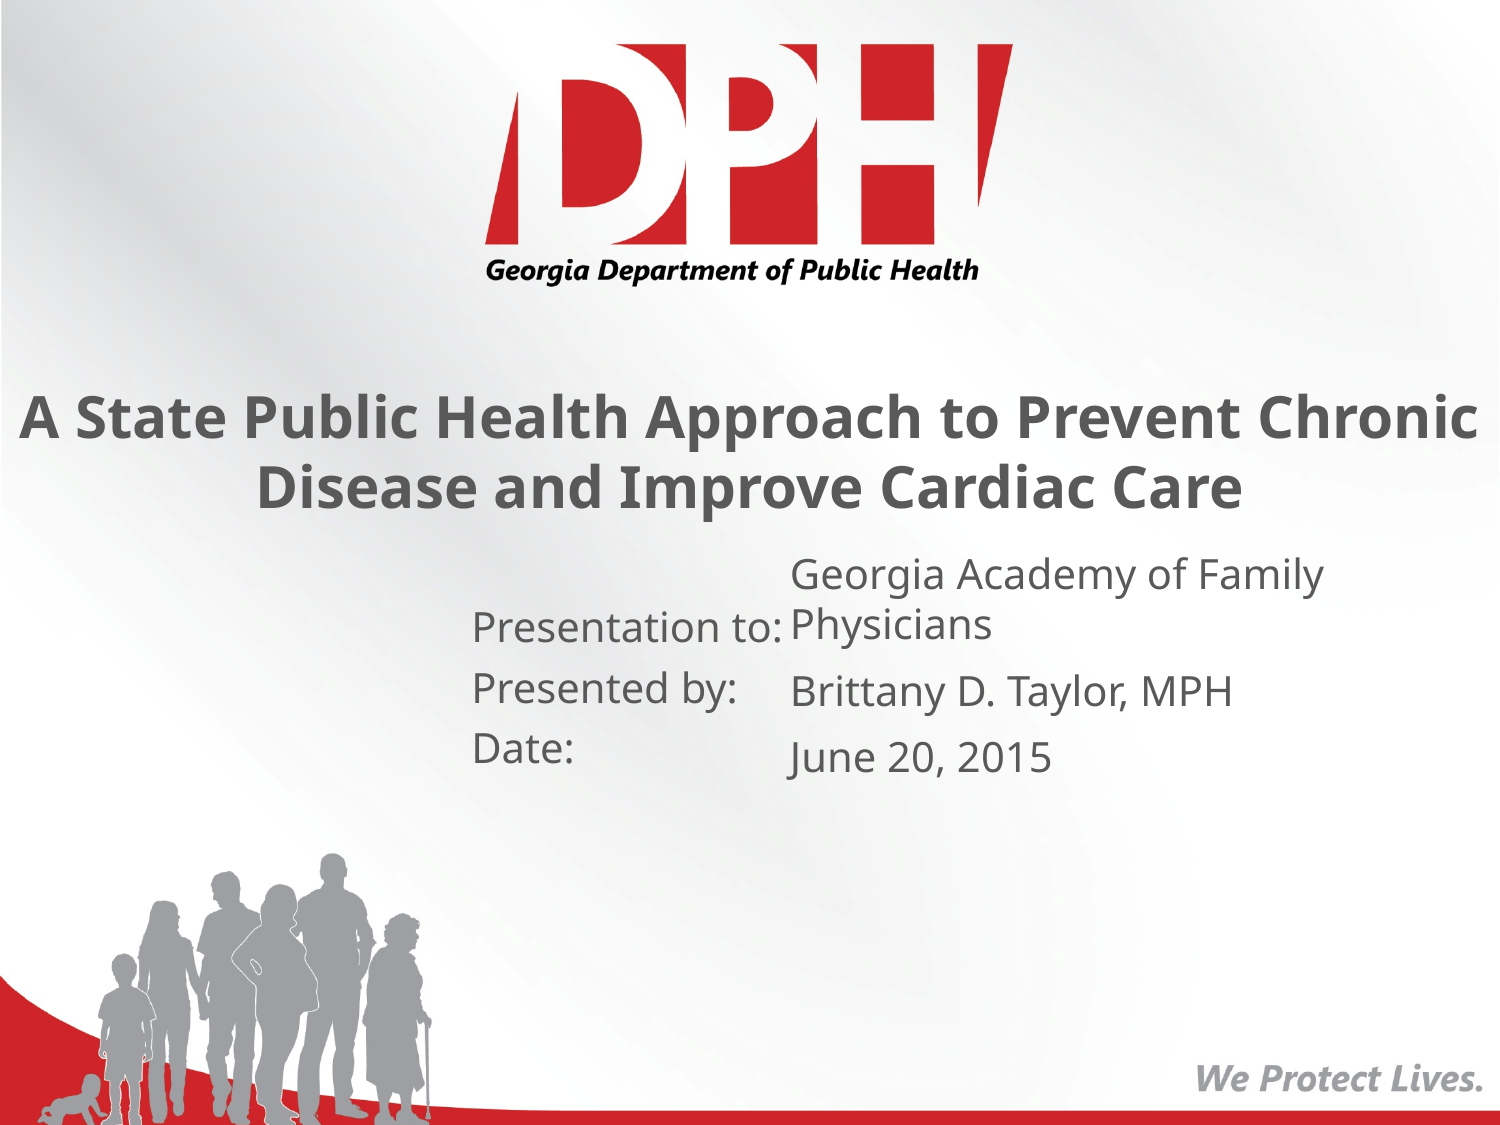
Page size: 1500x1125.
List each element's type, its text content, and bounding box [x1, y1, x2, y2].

text_box [0, 248, 1500, 293]
picture [0, 0, 1500, 248]
list Georgia Academy of Family Physicians [774, 581, 1500, 655]
list Brittany D. Taylor, MPH [774, 657, 1463, 721]
title A State Public Health Approach to Prevent Chronic Disease and Improve Cardiac Care [0, 293, 1500, 606]
picture [0, 606, 1500, 1125]
list June 20, 2015 [774, 723, 1463, 786]
